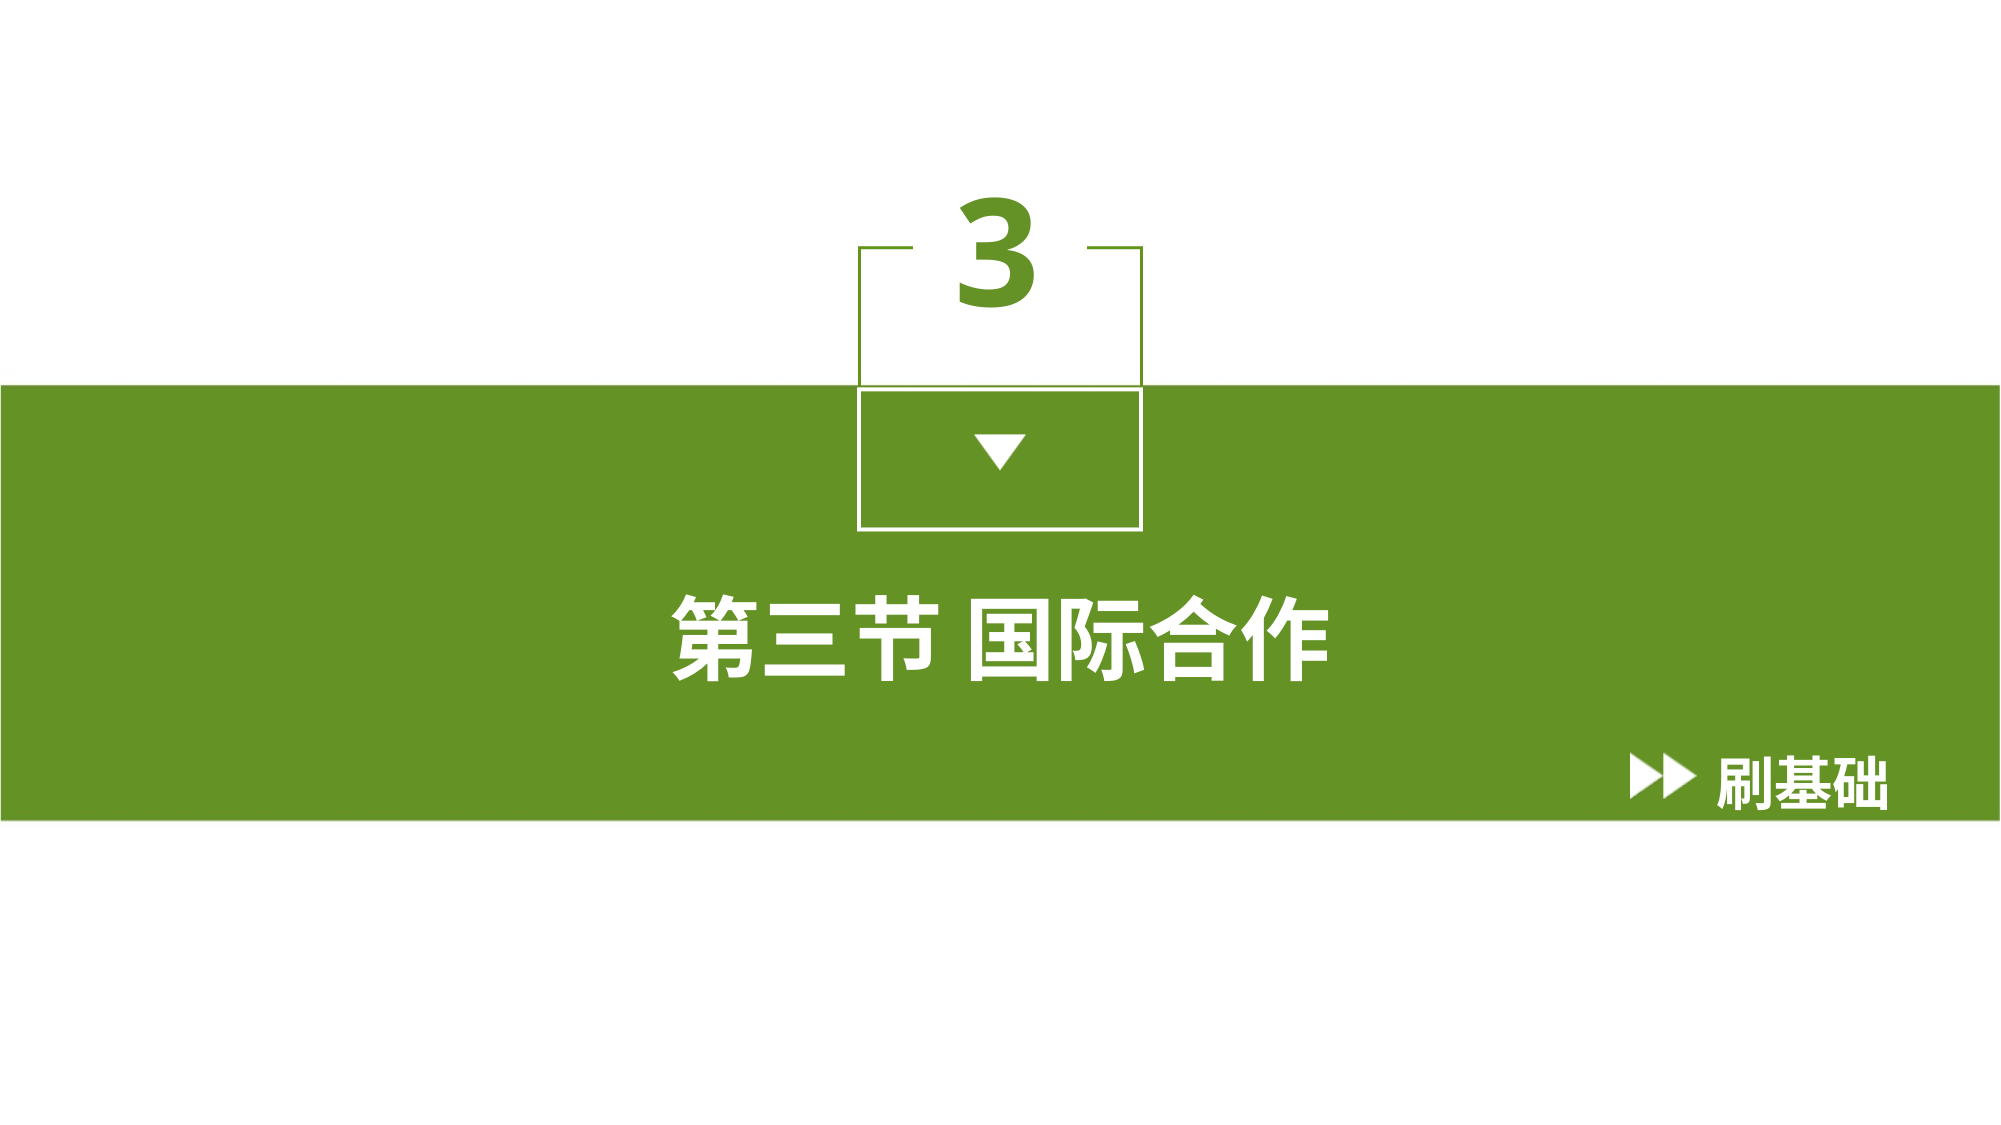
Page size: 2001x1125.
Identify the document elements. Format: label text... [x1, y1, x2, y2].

picture [0, 699, 2000, 1125]
text_box 刷基础 [1715, 718, 1997, 812]
text_box 第三节 国际合作 [0, 572, 2000, 699]
picture [0, 0, 2000, 572]
text_box 3 [865, 148, 1130, 345]
